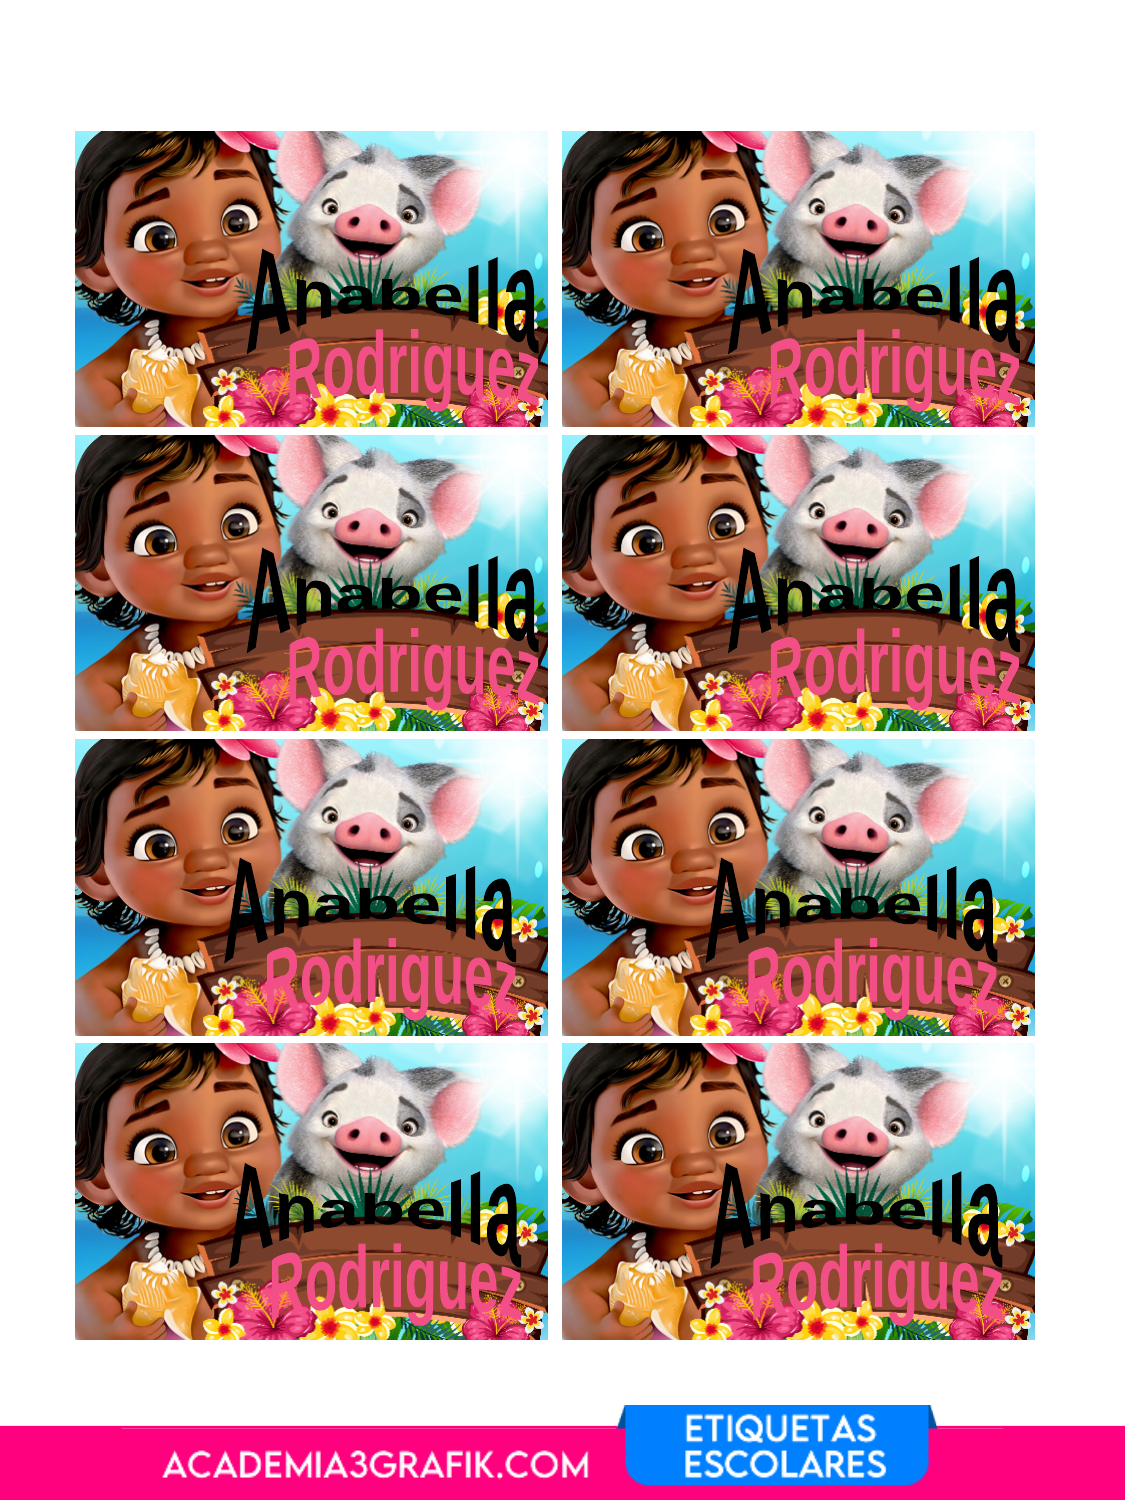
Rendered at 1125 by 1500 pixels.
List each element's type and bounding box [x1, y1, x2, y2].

picture [74, 739, 548, 1036]
picture [122, 1405, 1003, 1500]
picture [74, 1043, 548, 1340]
picture [562, 739, 1035, 1036]
picture [74, 131, 548, 427]
picture [562, 435, 1035, 731]
picture [74, 435, 548, 731]
picture [562, 131, 1035, 427]
picture [562, 1043, 1035, 1340]
